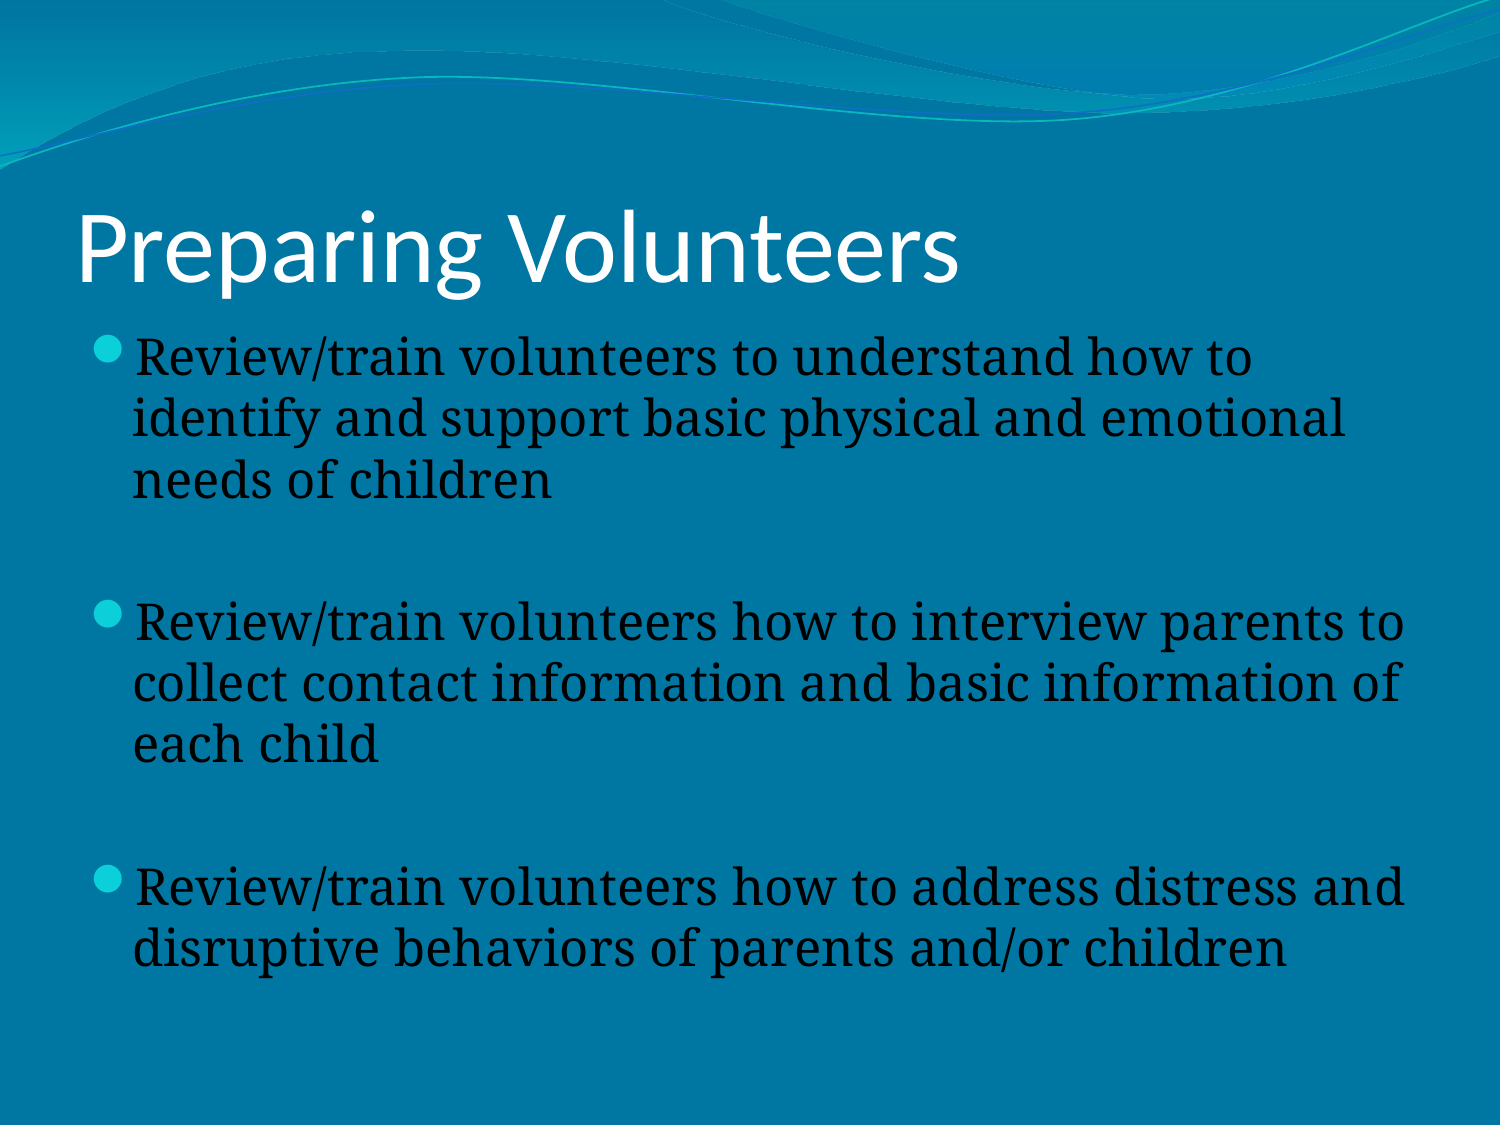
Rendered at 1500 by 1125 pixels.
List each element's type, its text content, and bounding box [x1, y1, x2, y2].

title Preparing Volunteers [75, 115, 1425, 303]
list Review/train volunteers to understand how to identify and support basic physical and emotional needs of children Review/train volunteers how to interview parents to collect contact information and basic information of each child Review/train volunteers how to address distress and disruptive behaviors of parents and/or children [75, 317, 1425, 1038]
